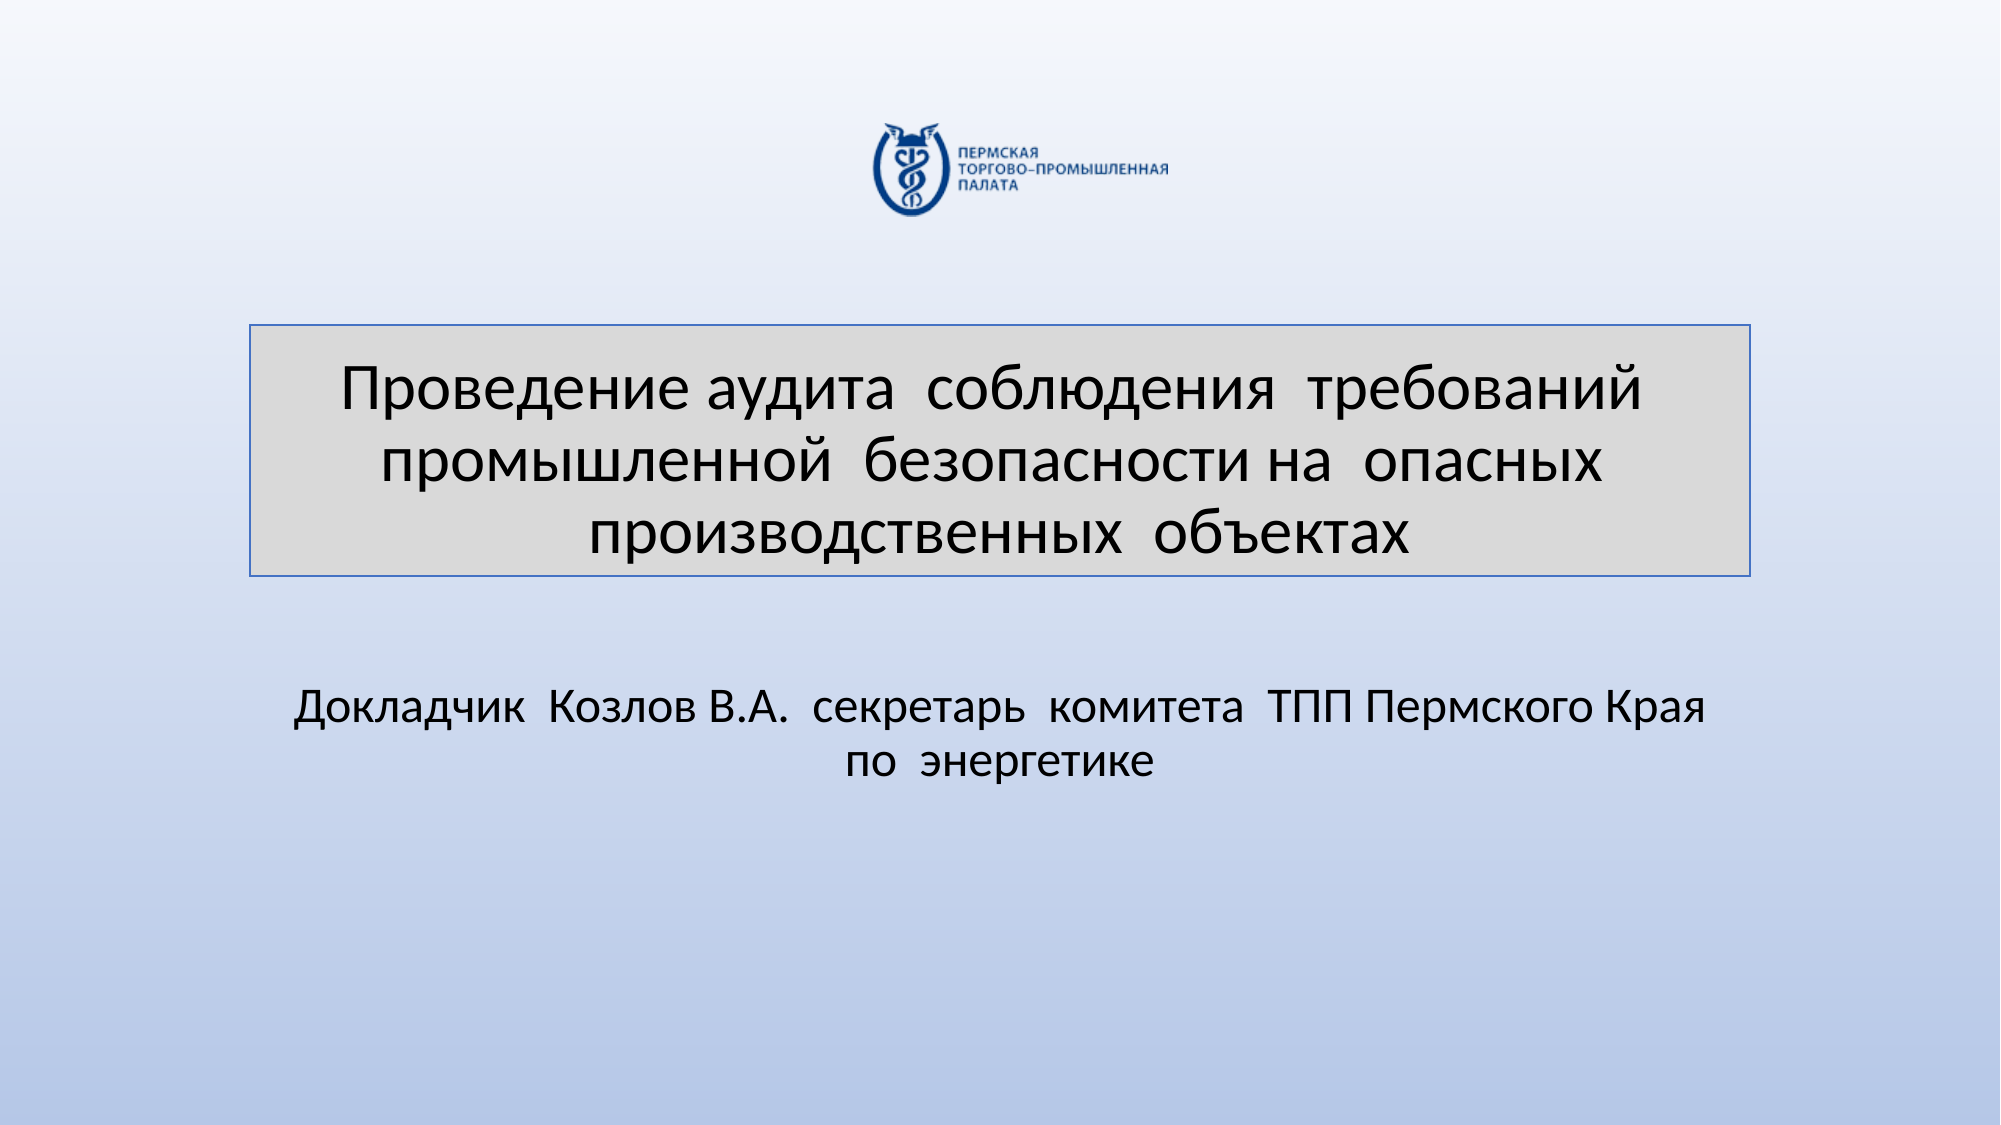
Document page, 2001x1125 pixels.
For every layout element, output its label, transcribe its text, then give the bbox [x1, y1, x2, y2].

picture [867, 123, 1168, 217]
subtitle Докладчик Козлов В.А. секретарь комитета ТПП Пермского Края по энергетике [249, 590, 1750, 863]
title Проведение аудита соблюдения требований промышленной безопасности на опасных производственных объектах [249, 324, 1751, 577]
